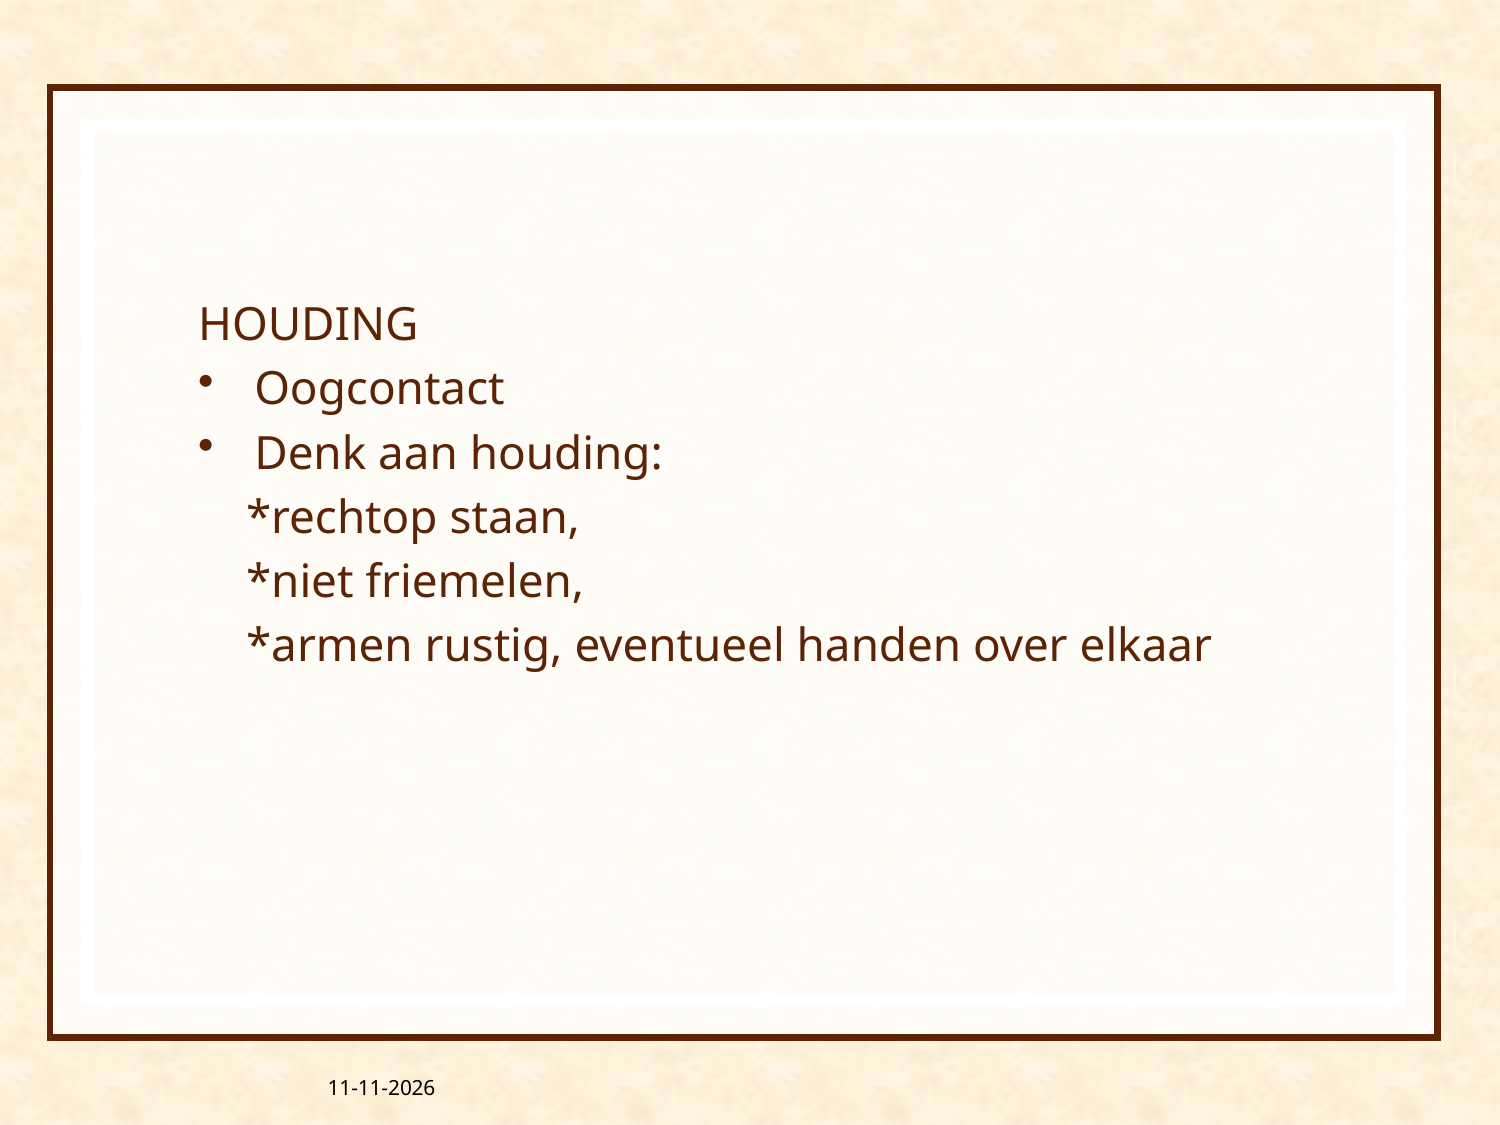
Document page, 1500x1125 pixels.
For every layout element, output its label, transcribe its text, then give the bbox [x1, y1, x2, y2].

picture [0, 0, 1500, 1125]
list HOUDING Oogcontact Denk aan houding: *rechtop staan, *niet friemelen, *armen rustig, eventueel handen over elkaar [182, 287, 1350, 976]
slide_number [312, 1052, 575, 1125]
